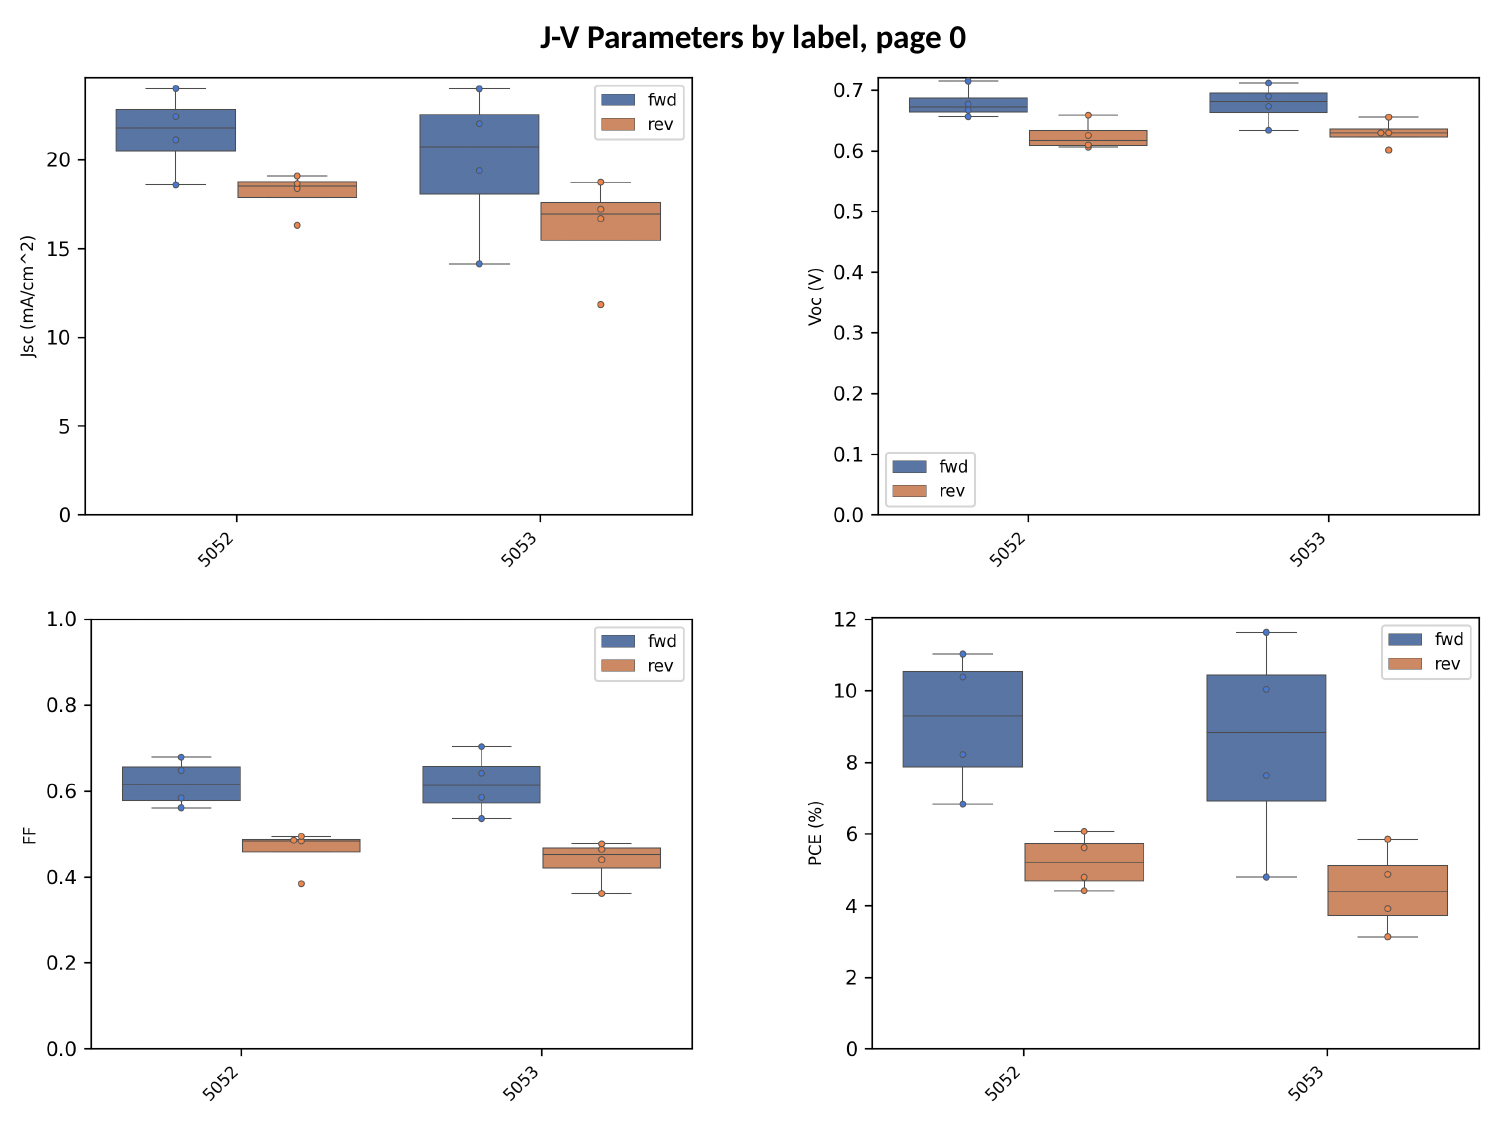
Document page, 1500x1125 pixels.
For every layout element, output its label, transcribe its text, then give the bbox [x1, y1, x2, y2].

picture [787, 56, 1500, 1125]
picture [0, 56, 713, 1125]
title J-V Parameters by label, page 0 [0, 0, 1500, 75]
